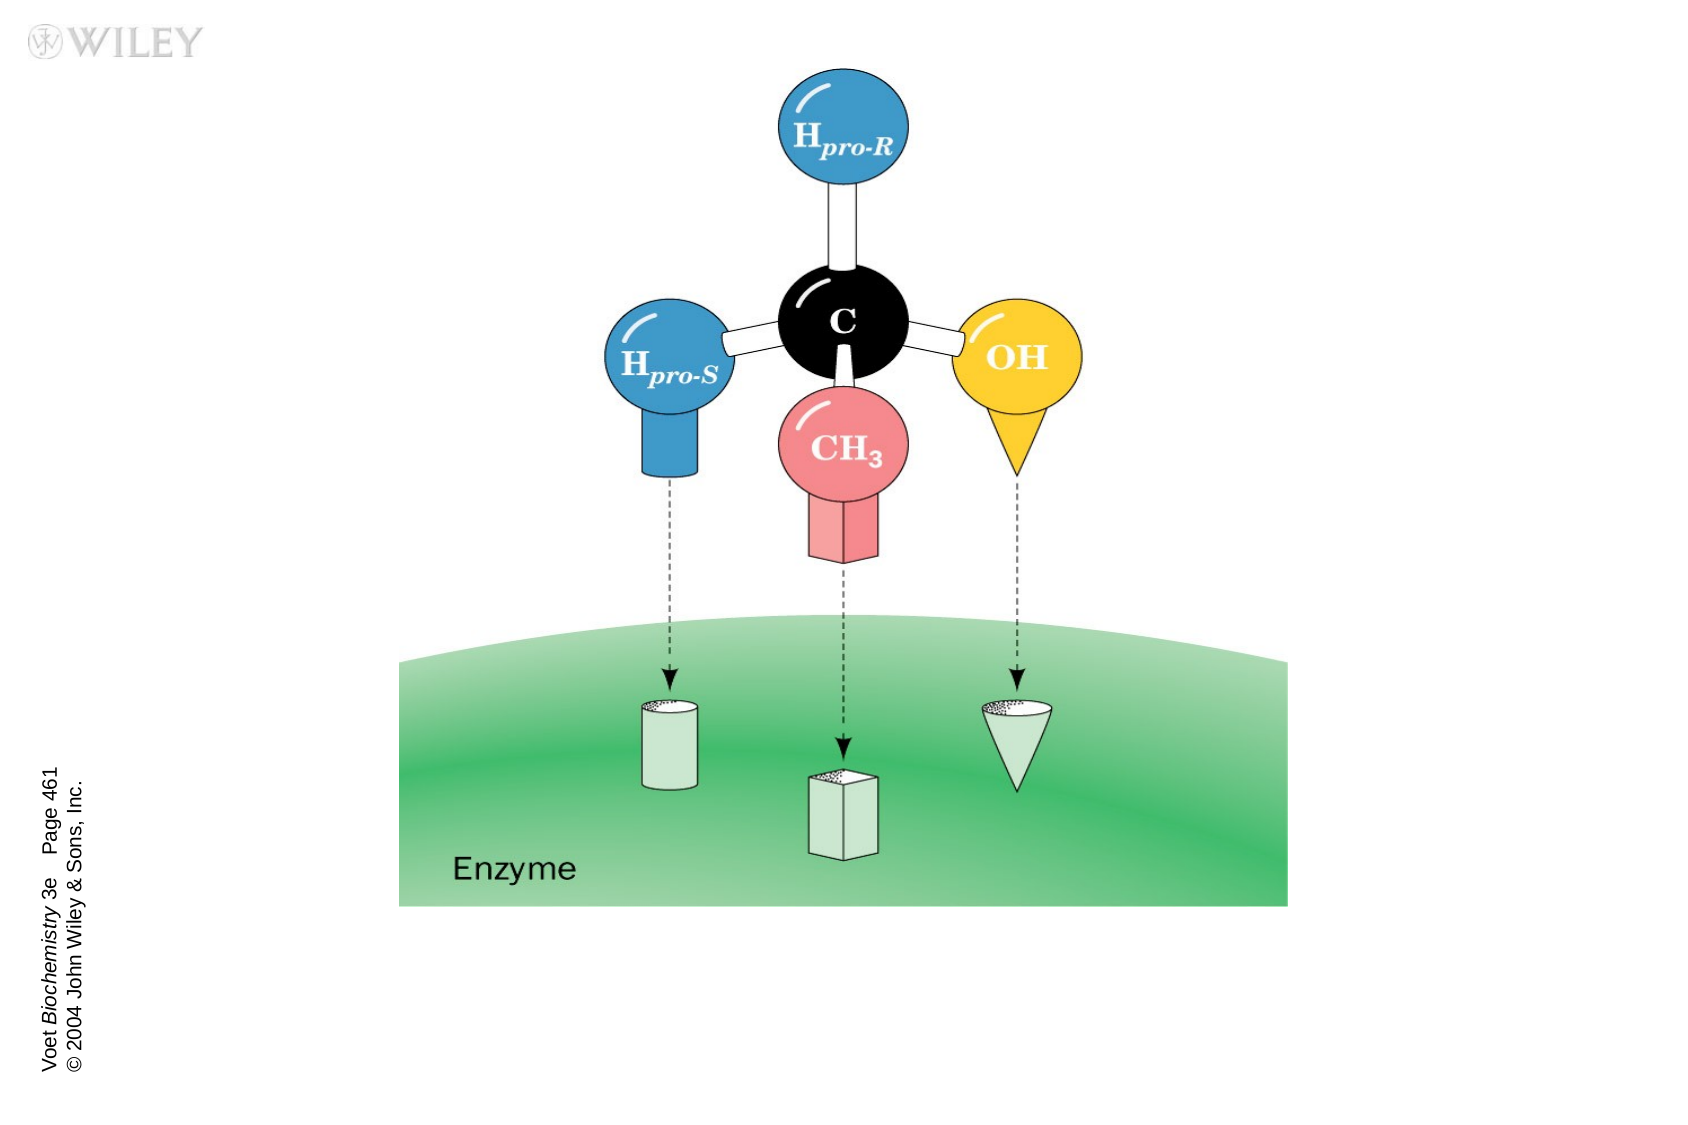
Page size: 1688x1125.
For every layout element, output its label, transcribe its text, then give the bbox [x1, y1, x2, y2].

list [399, 68, 1288, 907]
picture [28, 24, 205, 61]
text_box Page 461 [28, 733, 69, 871]
footer Voet Biochemistry 3e © 2004 John Wiley & Sons, Inc. [28, 625, 113, 1088]
